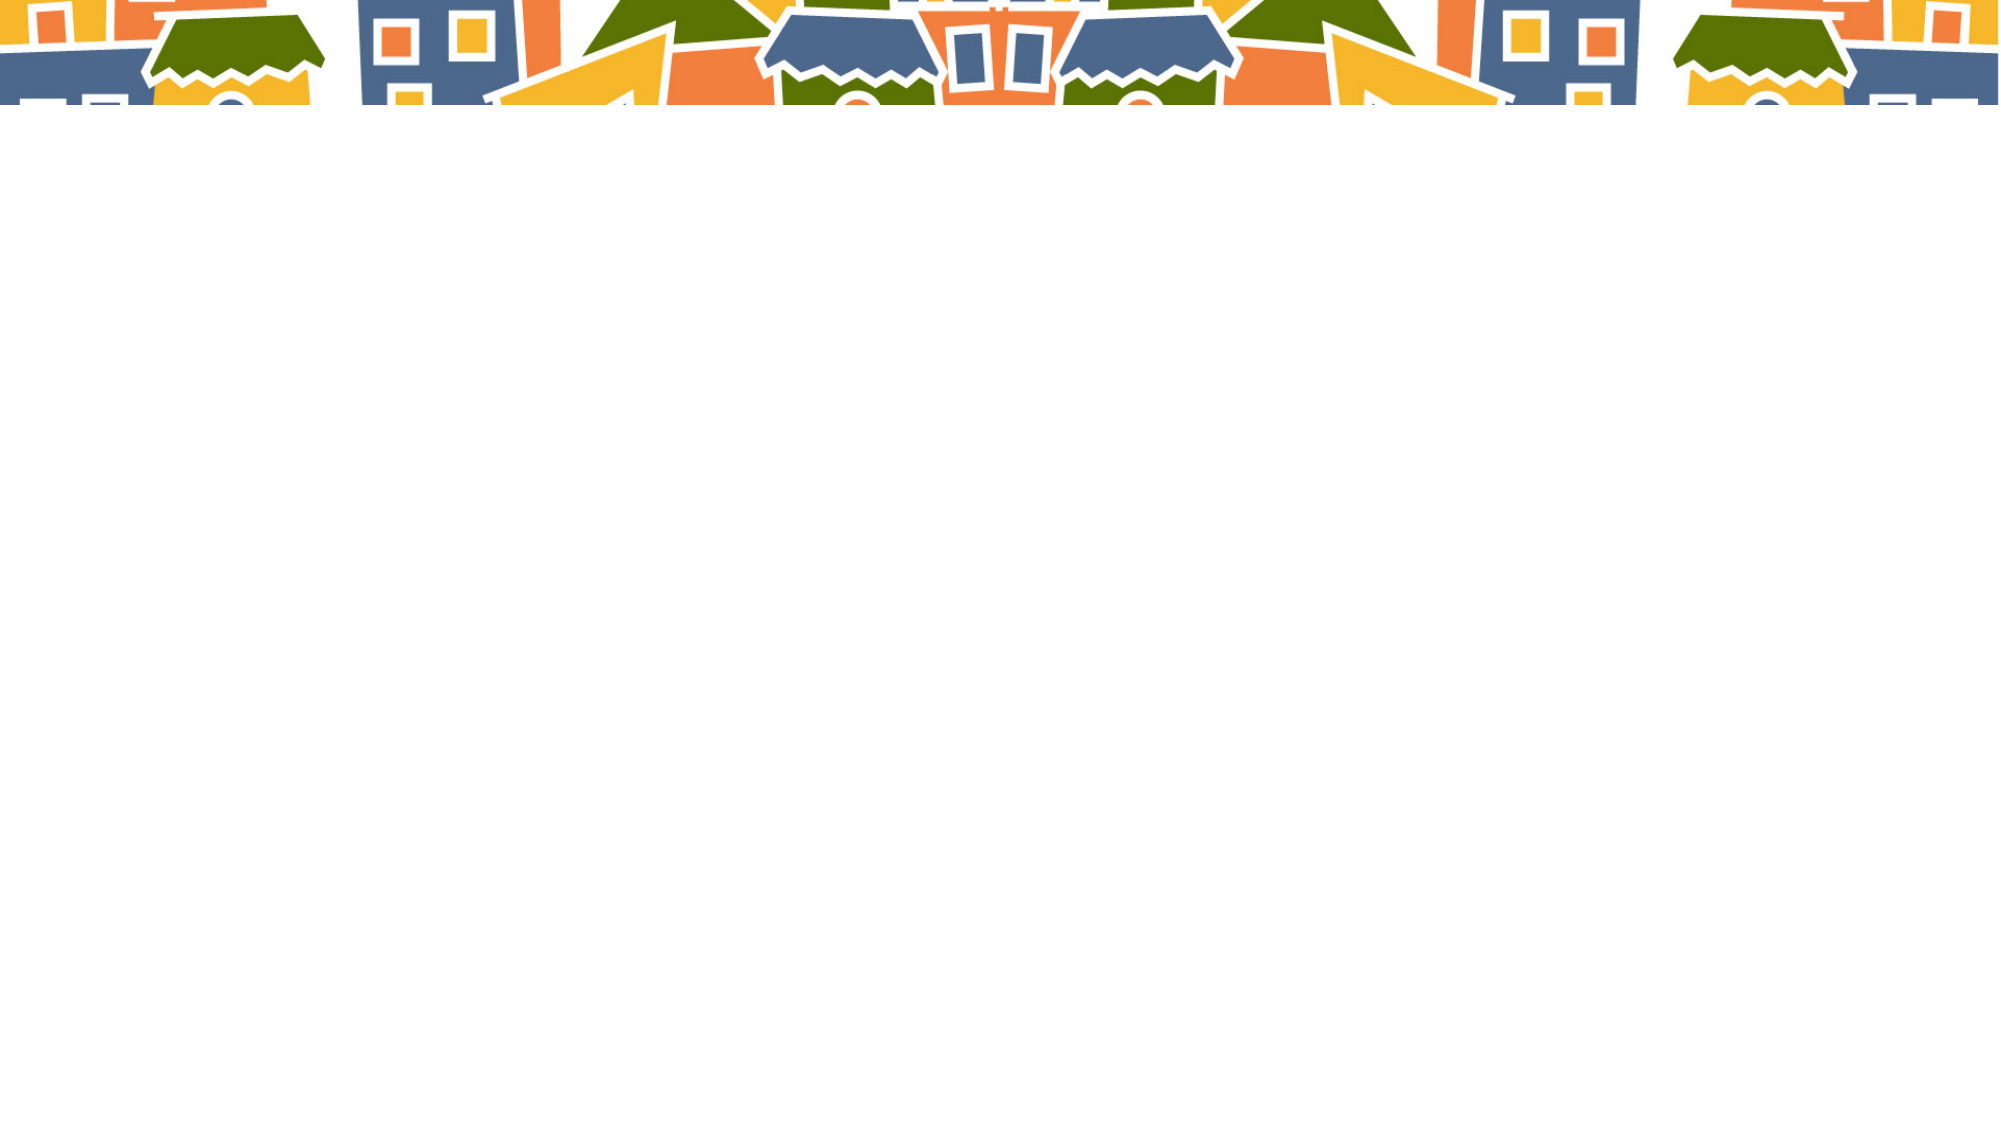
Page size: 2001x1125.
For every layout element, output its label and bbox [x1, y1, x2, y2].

picture [0, 0, 2000, 105]
